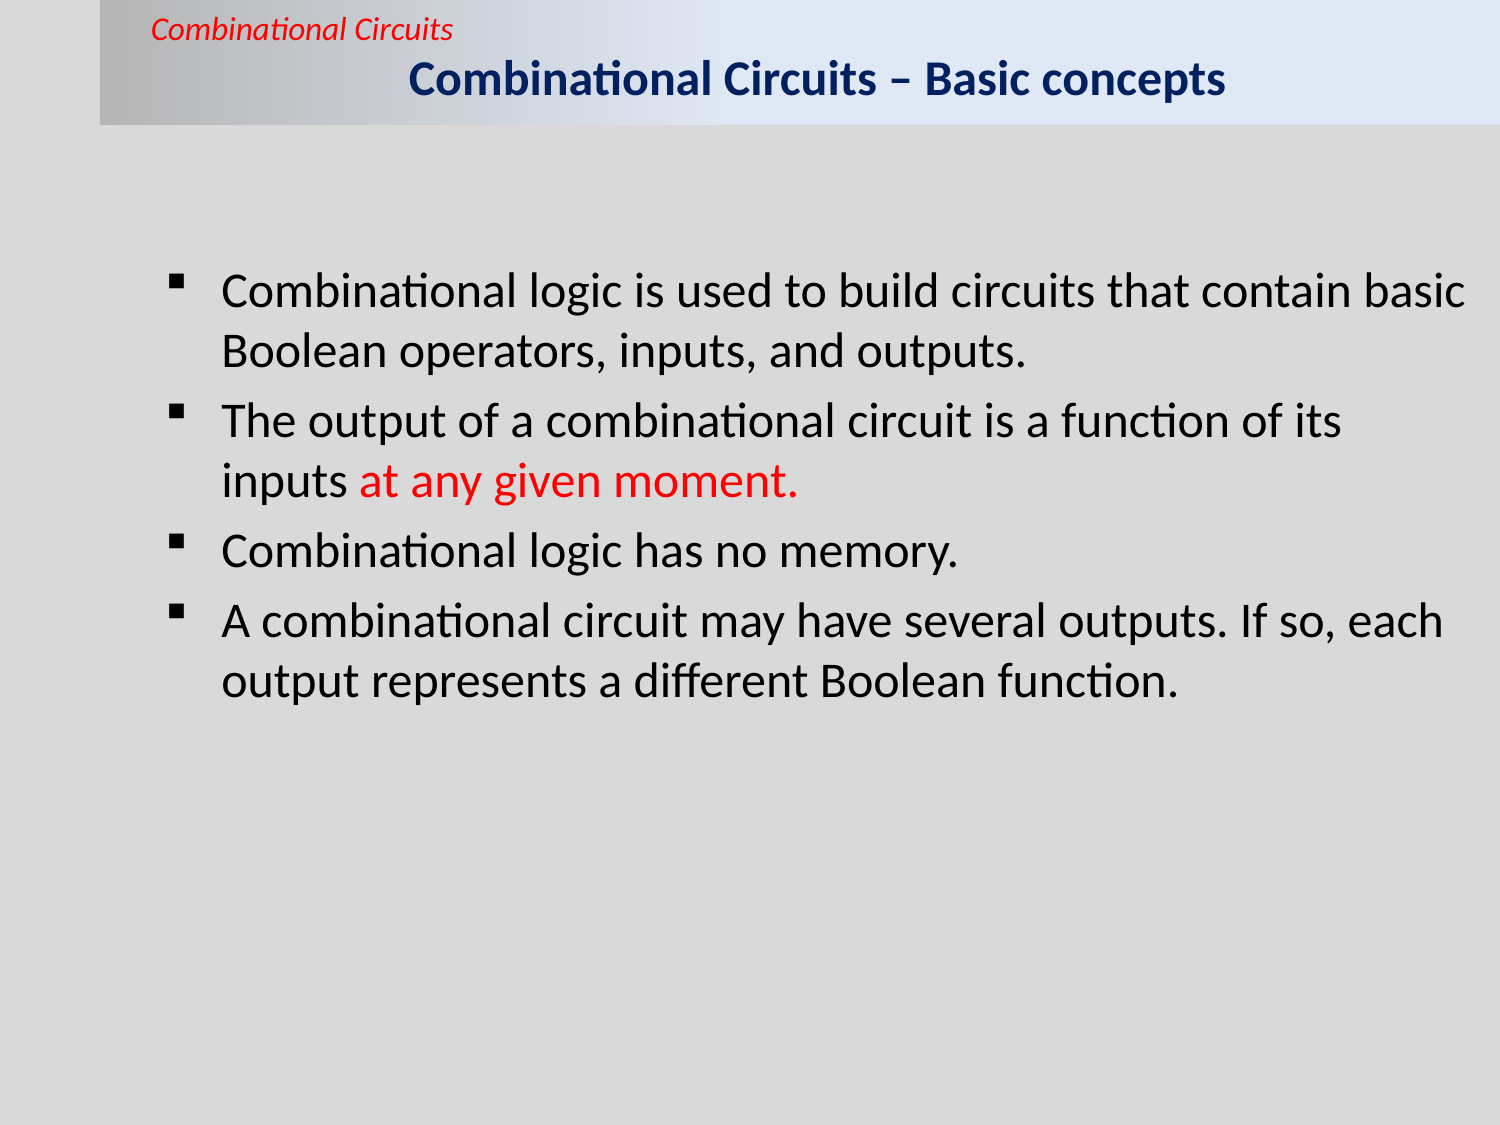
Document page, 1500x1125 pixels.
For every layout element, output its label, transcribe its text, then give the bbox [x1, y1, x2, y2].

list Combinational Circuits [135, 0, 625, 50]
list Combinational logic is used to build circuits that contain basic Boolean operators, inputs, and outputs. The output of a combinational circuit is a function of its inputs at any given moment. Combinational logic has no memory. A combinational circuit may have several outputs. If so, each output represents a different Boolean function. [150, 249, 1488, 993]
title Combinational Circuits – Basic concepts [135, 37, 1500, 113]
